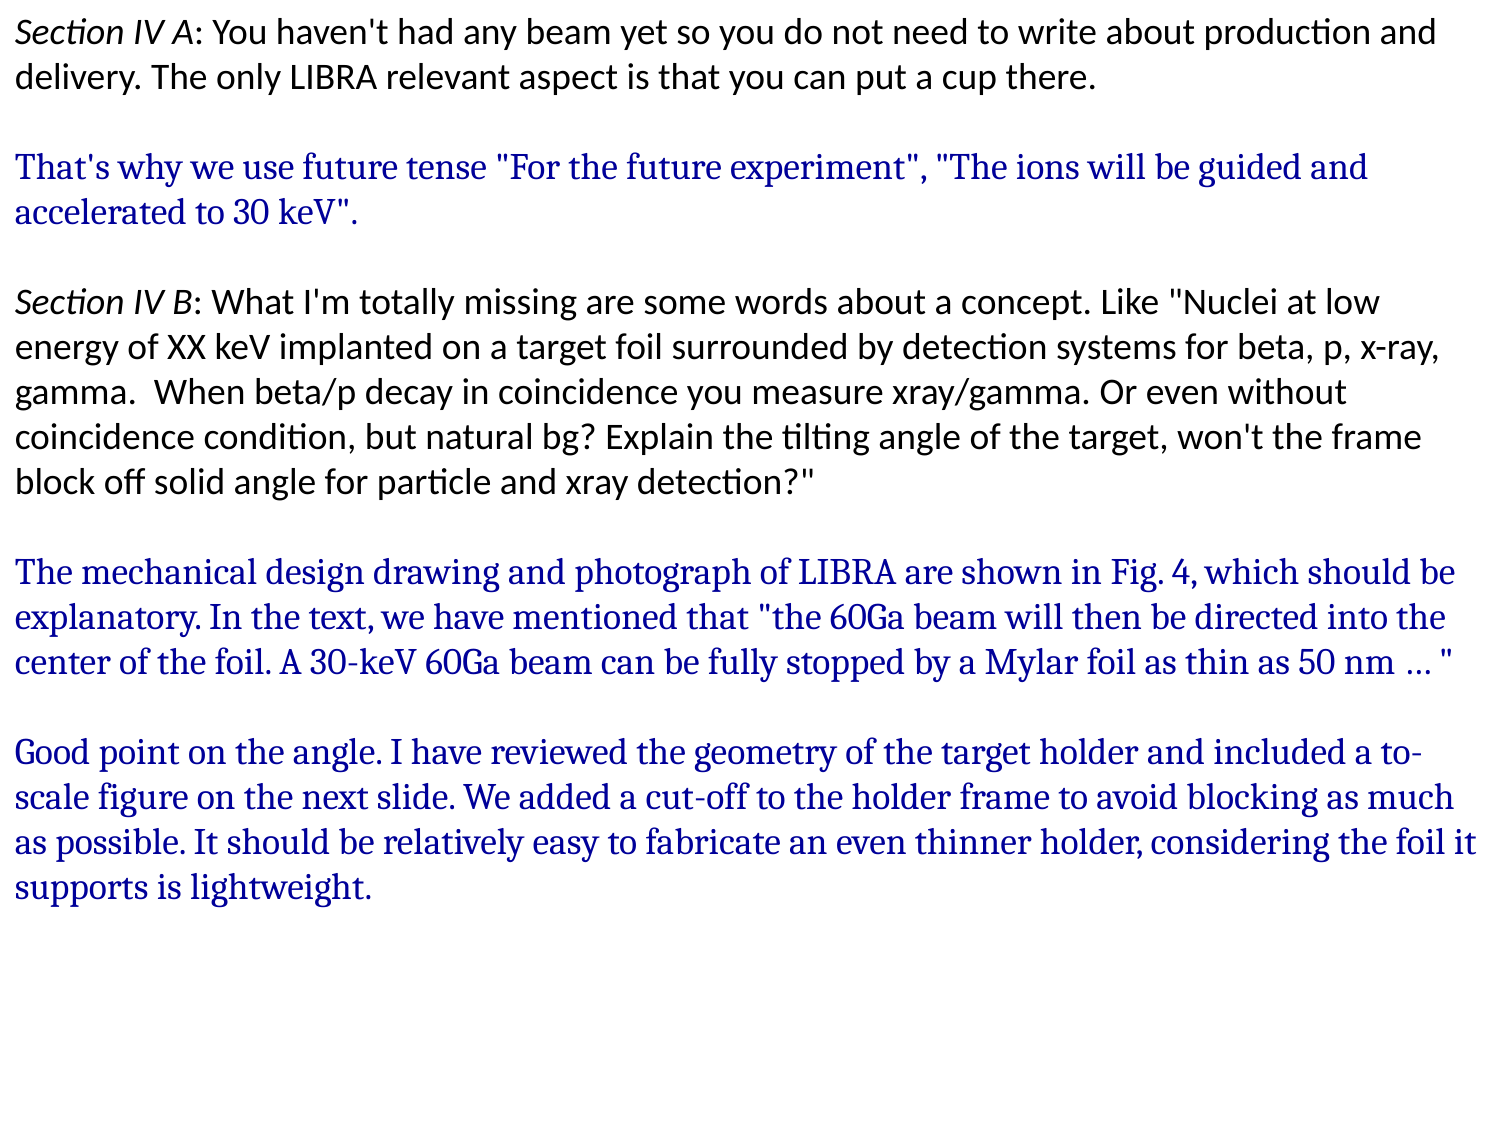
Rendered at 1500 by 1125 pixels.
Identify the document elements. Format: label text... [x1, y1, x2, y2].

text_box Section IV A: You haven't had any beam yet so you do not need to write about production and delivery. The only LIBRA relevant aspect is that you can put a cup there. That's why we use future tense "For the future experiment", "The ions will be guided and accelerated to 30 keV". Section IV B: What I'm totally missing are some words about a concept. Like "Nuclei at low energy of XX keV implanted on a target foil surrounded by detection systems for beta, p, x-ray, gamma. When beta/p decay in coincidence you measure xray/gamma. Or even without coincidence condition, but natural bg? Explain the tilting angle of the target, won't the frame block off solid angle for particle and xray detection?" The mechanical design drawing and photograph of LIBRA are shown in Fig. 4, which should be explanatory. In the text, we have mentioned that "the 60Ga beam will then be directed into the center of the foil. A 30-keV 60Ga beam can be fully stopped by a Mylar foil as thin as 50 nm … " Good point on the angle. I have reviewed the geometry of the target holder and included a to-scale figure on the next slide. We added a cut-off to the holder frame to avoid blocking as much as possible. It should be relatively easy to fabricate an even thinner holder, considering the foil it supports is lightweight. [0, 0, 1500, 915]
